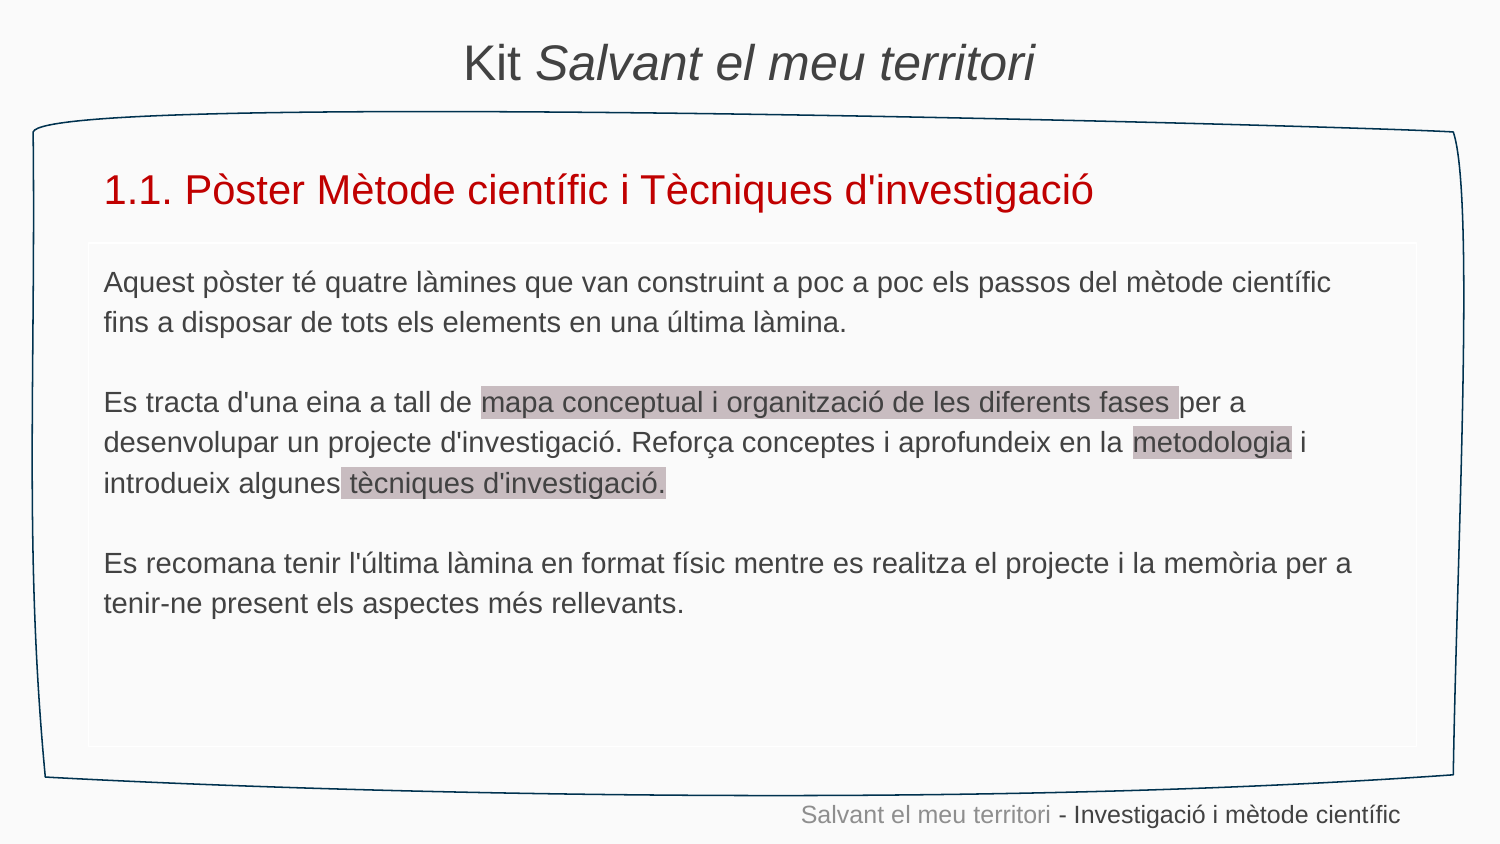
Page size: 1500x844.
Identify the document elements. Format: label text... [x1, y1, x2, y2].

text_box [32, 111, 1464, 790]
text_box Salvant el meu territori - Investigació i mètode científic [88, 790, 1417, 844]
text_box 1.1. Pòster Mètode científic i Tècniques d'investigació [88, 147, 1417, 234]
list Aquest pòster té quatre làmines que van construint a poc a poc els passos del mètode científic fins a disposar de tots els elements en una última làmina. Es tracta d'una eina a tall de mapa conceptual i organització de les diferents fases per a desenvolupar un projecte d'investigació. Reforça conceptes i aprofundeix en la metodologia i introdueix algunes tècniques d'investigació. Es recomana tenir l'última làmina en format físic mentre es realitza el projecte i la memòria per a tenir-ne present els aspectes més rellevants. [88, 242, 1417, 747]
text_box Kit Salvant el meu territori [0, 20, 1499, 106]
